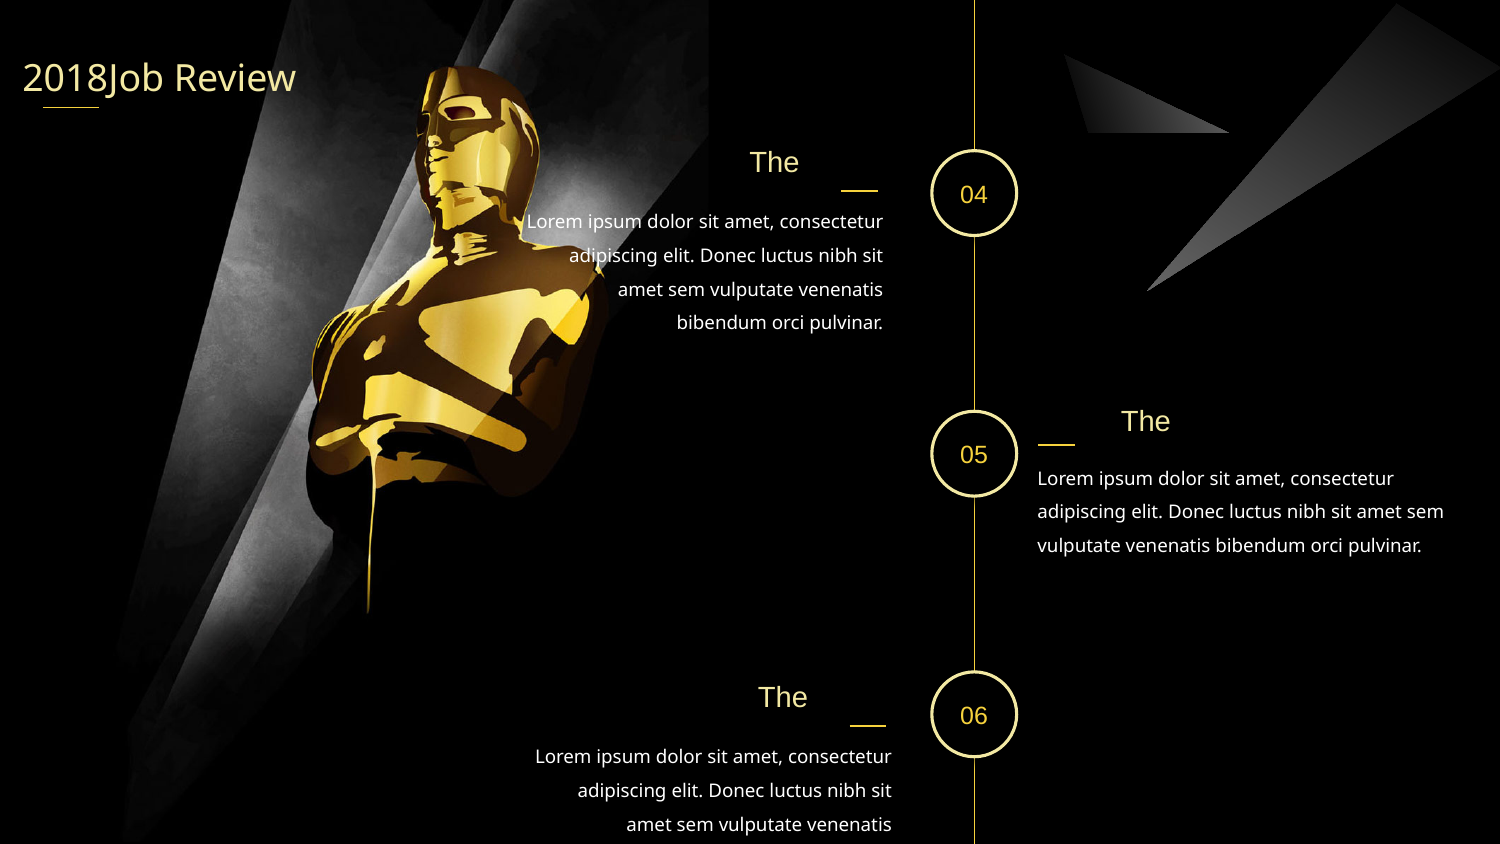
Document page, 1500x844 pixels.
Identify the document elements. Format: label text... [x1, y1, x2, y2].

text_box [1063, 52, 1230, 134]
text_box 04 [930, 149, 974, 237]
text_box [1146, 2, 1500, 292]
text_box 05 [930, 410, 974, 498]
picture [0, 0, 709, 842]
text_box 06 [930, 670, 974, 758]
text_box 06 [975, 670, 1018, 758]
text_box 05 [975, 410, 1018, 498]
text_box Lorem ipsum dolor sit amet, consectetur adipiscing elit. Donec luctus nibh sit amet sem vulputate venenatis bibendum orci pulvinar. [709, 191, 898, 341]
text_box Lorem ipsum dolor sit amet, consectetur adipiscing elit. Donec luctus nibh sit amet sem vulputate venenatis bibendum orci pulvinar. [517, 726, 907, 844]
text_box Lorem ipsum dolor sit amet, consectetur adipiscing elit. Donec luctus nibh sit amet sem vulputate venenatis bibendum orci pulvinar. [1022, 447, 1490, 564]
text_box The [1106, 394, 1187, 445]
text_box The [742, 670, 823, 721]
text_box 04 [975, 149, 1018, 237]
text_box The [734, 135, 815, 186]
